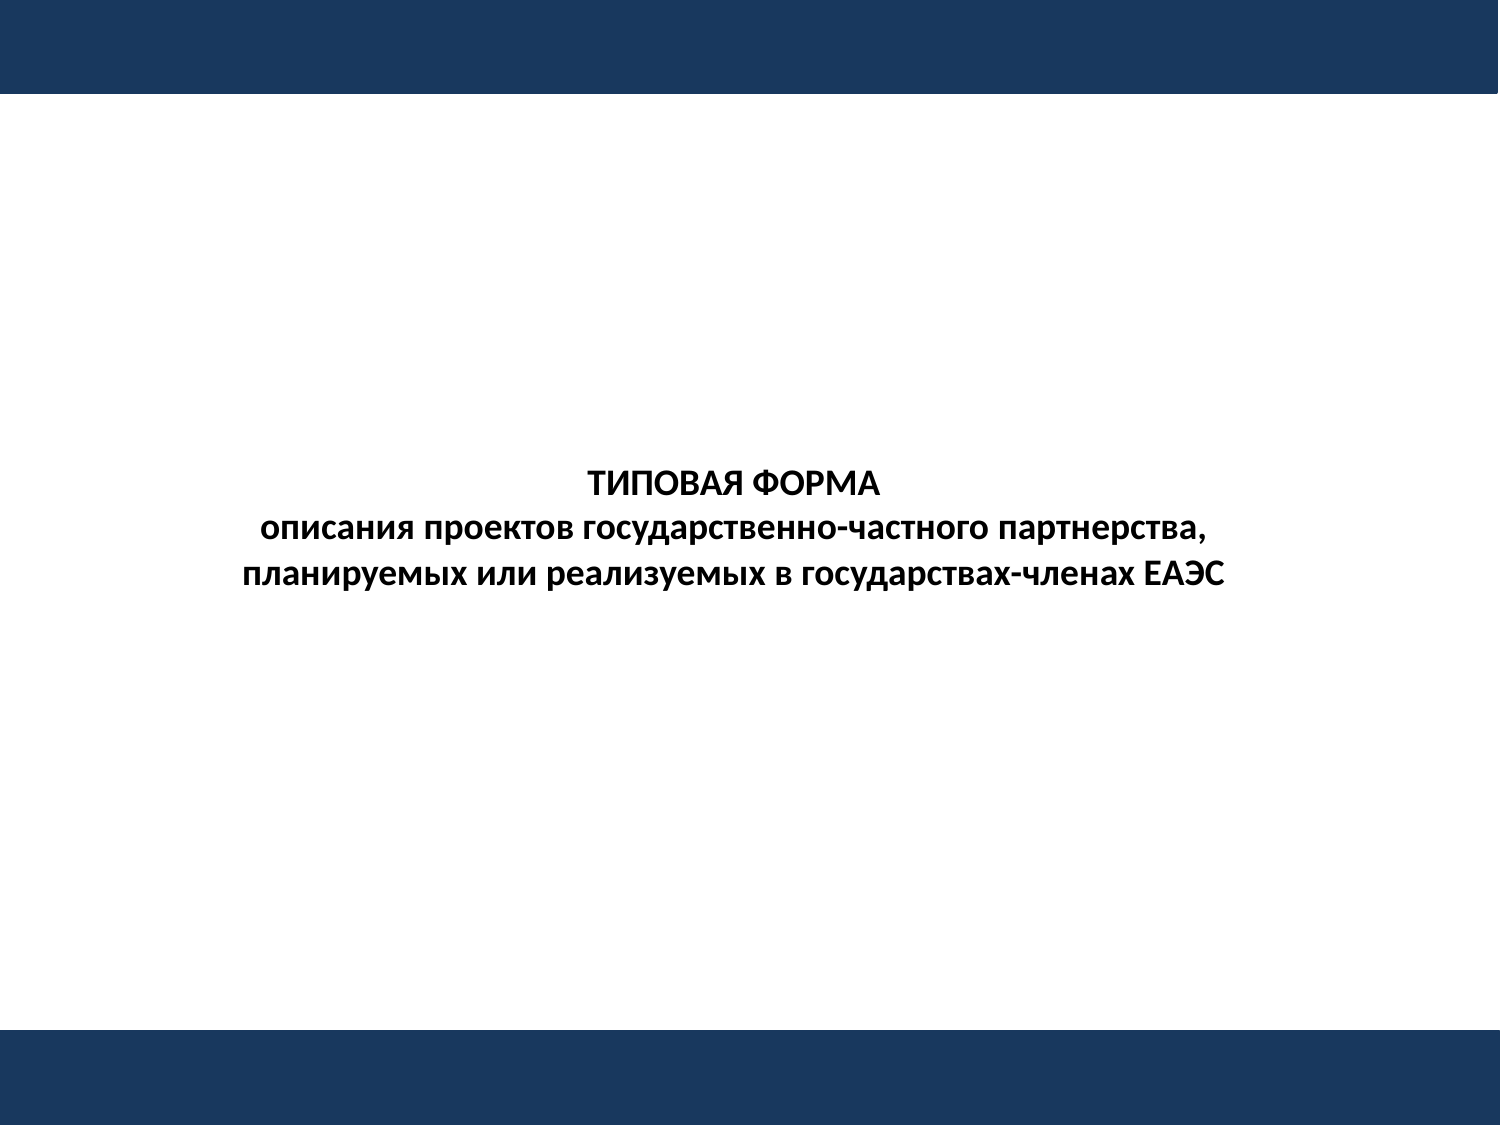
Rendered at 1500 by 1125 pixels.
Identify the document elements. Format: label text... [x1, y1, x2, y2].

text_box ТИПОВАЯ ФОРМА описания проектов государственно-частного партнерства, планируемых или реализуемых в государствах-членах ЕАЭС [88, 450, 1388, 600]
text_box [0, 0, 1498, 94]
text_box [0, 1030, 1500, 1125]
